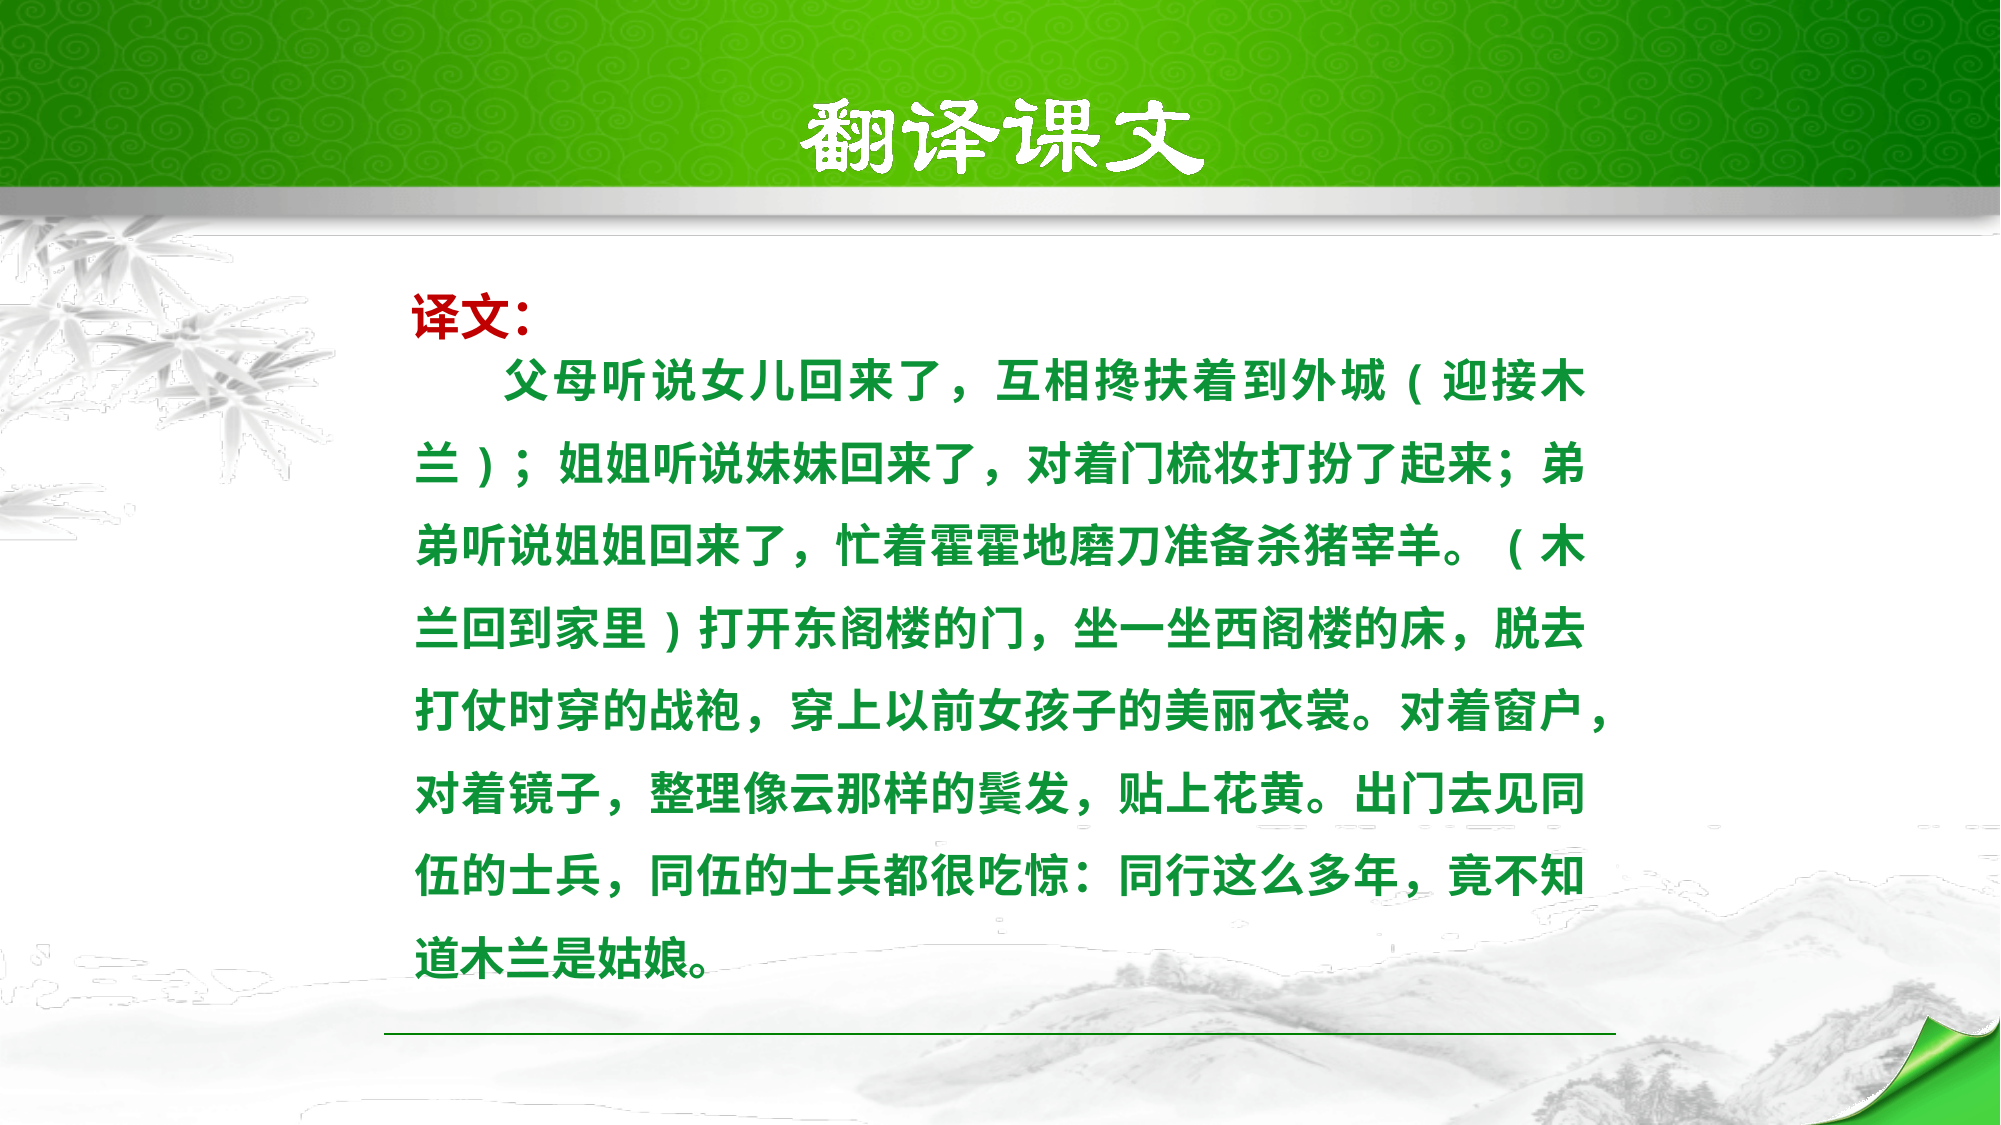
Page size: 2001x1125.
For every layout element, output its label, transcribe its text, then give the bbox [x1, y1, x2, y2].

picture [0, 0, 2000, 570]
picture [0, 779, 2000, 1125]
text_box 父母听说女儿回来了，互相搀扶着到外城(迎接木兰)；姐姐听说妹妹回来了，对着门梳妆打扮了起来；弟弟听说姐姐回来了，忙着霍霍地磨刀准备杀猪宰羊。(木兰回到家里)打开东阁楼的门，坐一坐西阁楼的床，脱去打仗时穿的战袍，穿上以前女孩子的美丽衣裳。对着窗户，对着镜子，整理像云那样的鬓发，贴上花黄。出门去见同伍的士兵，同伍的士兵都很吃惊：同行这么多年，竟不知道木兰是姑娘。 [399, 581, 1602, 776]
